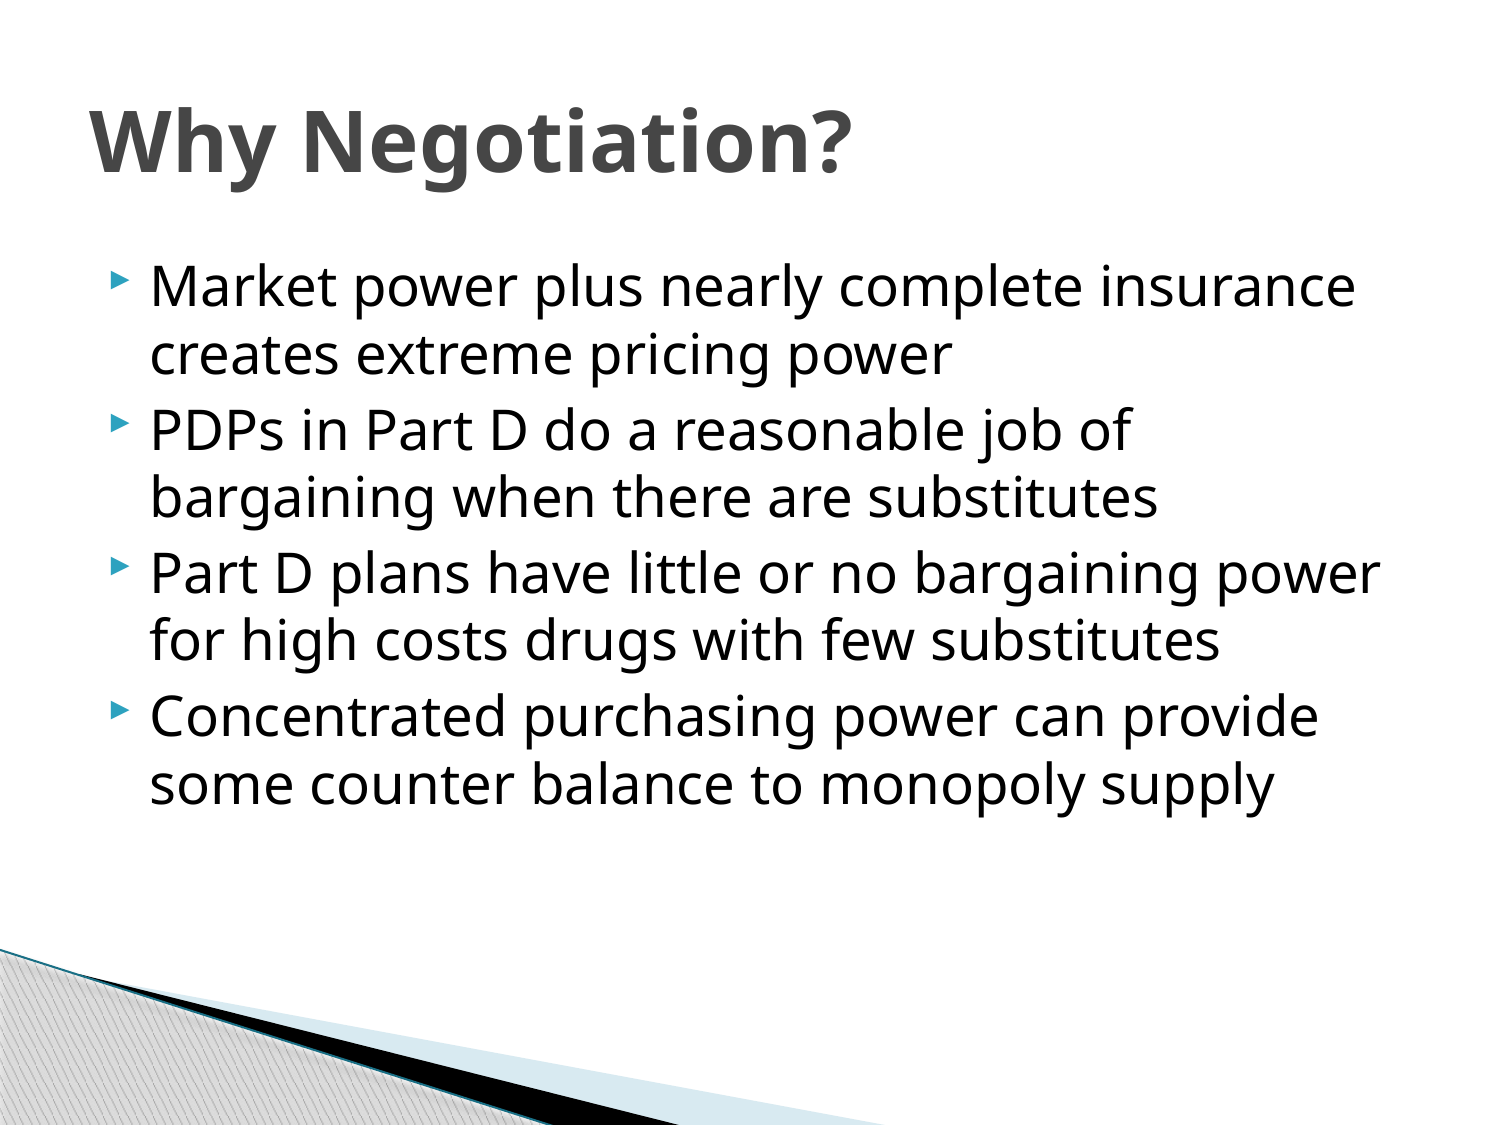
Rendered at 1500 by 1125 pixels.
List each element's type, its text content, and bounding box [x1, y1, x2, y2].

list Market power plus nearly complete insurance creates extreme pricing power PDPs in Part D do a reasonable job of bargaining when there are substitutes Part D plans have little or no bargaining power for high costs drugs with few substitutes Concentrated purchasing power can provide some counter balance to monopoly supply [75, 243, 1425, 986]
title Why Negotiation? [75, 45, 1425, 233]
